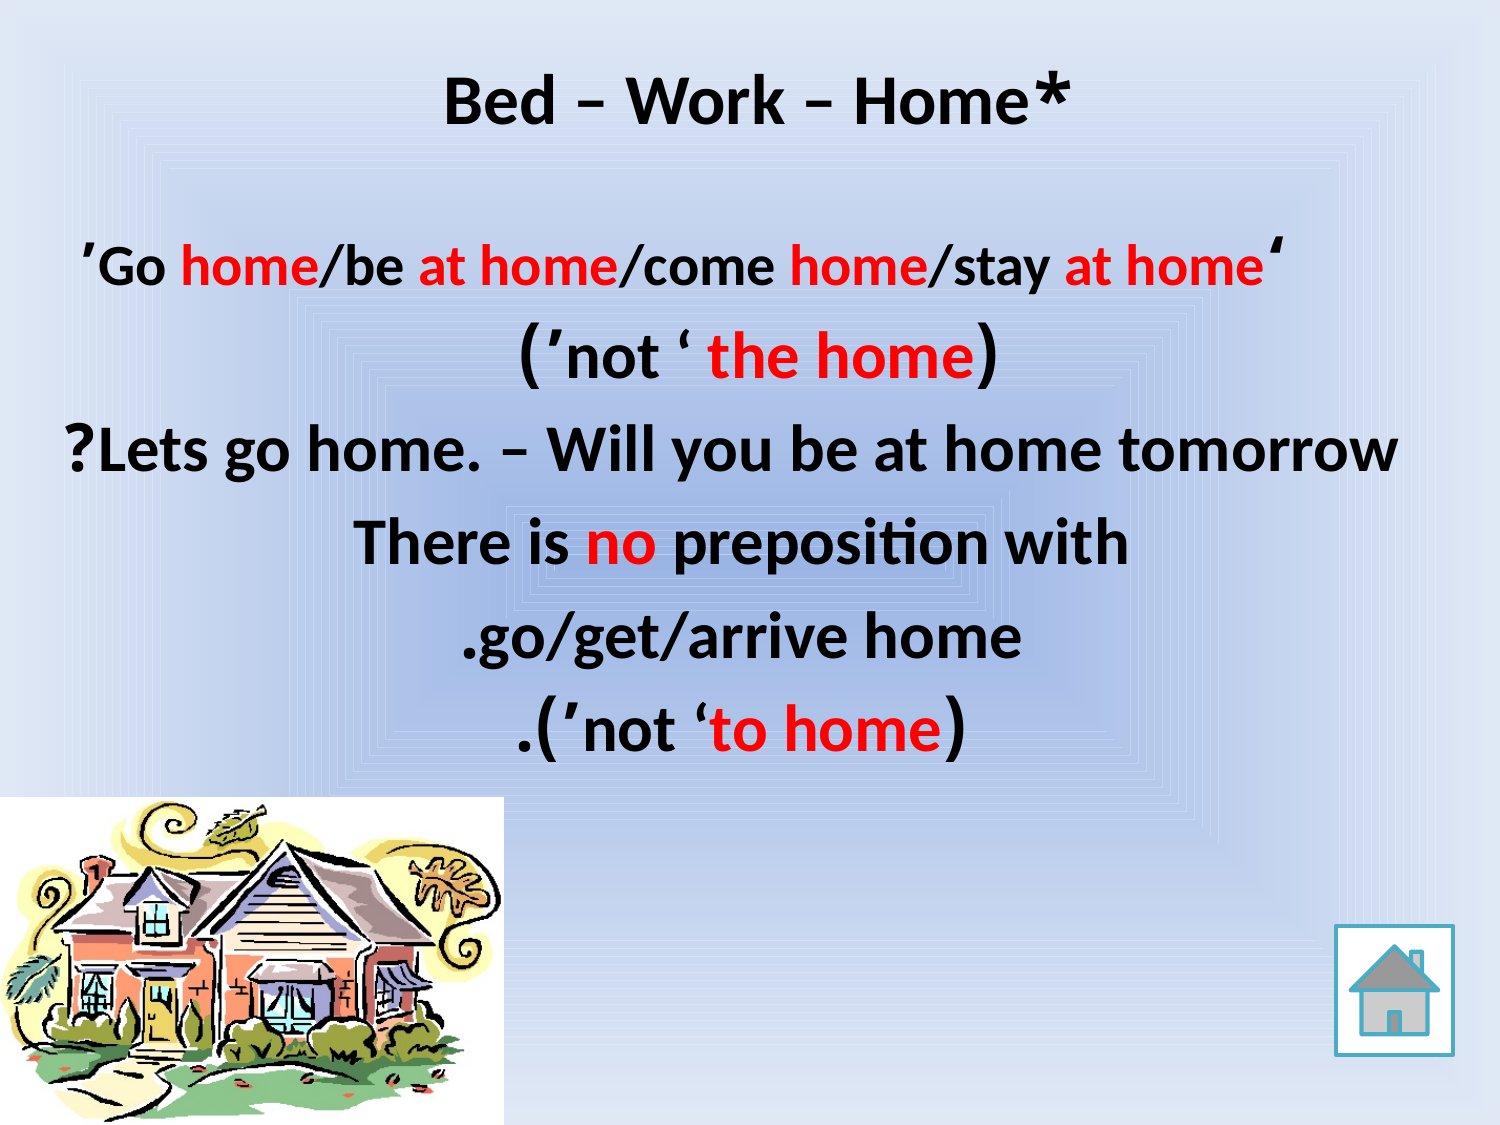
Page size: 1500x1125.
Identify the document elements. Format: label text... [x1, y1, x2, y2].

text_box [1334, 924, 1455, 1057]
list ‘Go home/be at home/come home/stay at home’ (not ‘ the home’) Lets go home. – Will you be at home tomorrow? There is no preposition with go/get/arrive home. (not ‘to home’). [46, 210, 1437, 954]
picture [0, 797, 505, 1125]
title *Bed – Work – Home [75, 45, 1425, 233]
